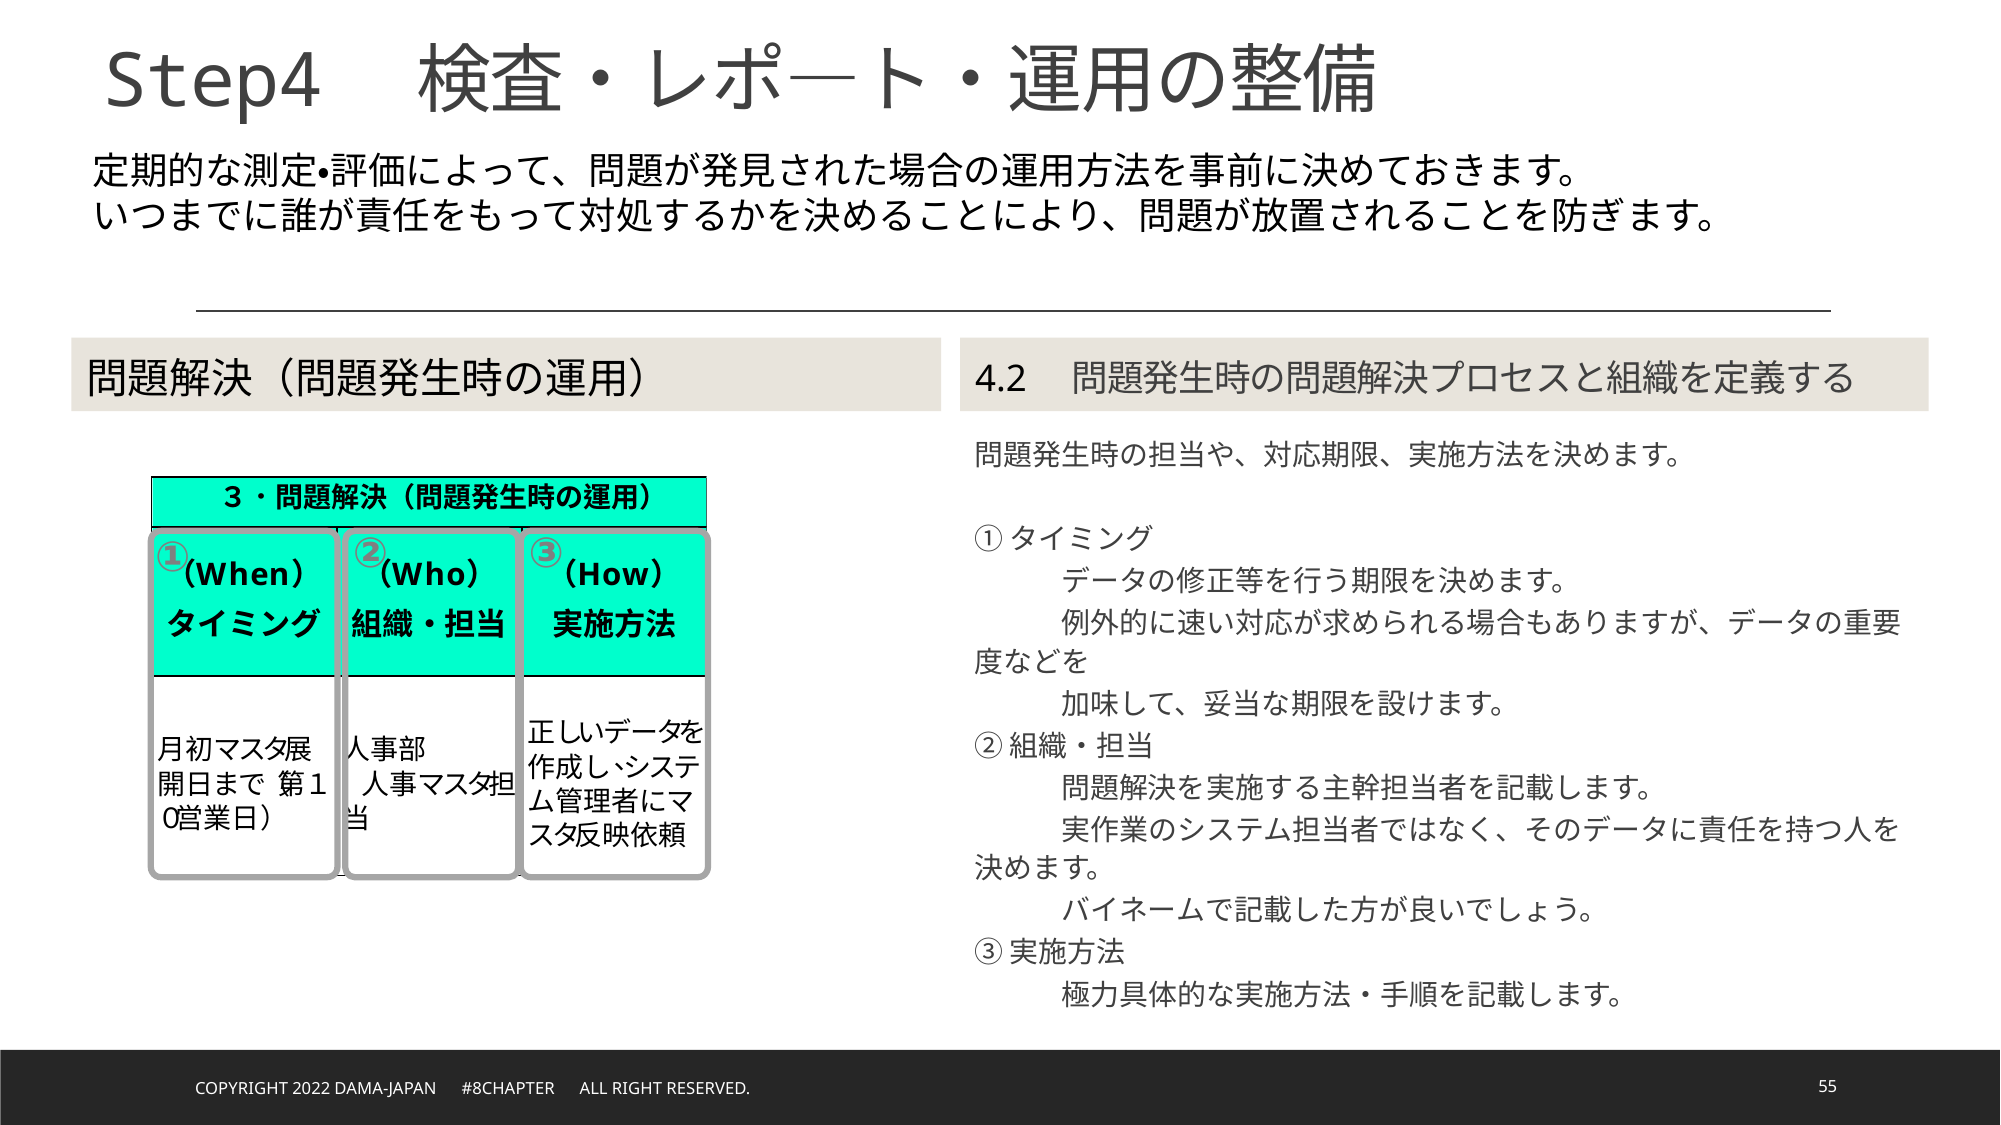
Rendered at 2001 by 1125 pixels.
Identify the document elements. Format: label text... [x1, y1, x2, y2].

list 問題解決（問題発生時の運用） [71, 337, 942, 412]
text_box 定期的な測定・評価によって、問題が発見された場合の運用方法を事前に決めておきます。 いつまでに誰が責任をもって対処するかを決めることにより、問題が放置されることを防ぎます。 [78, 139, 1922, 245]
list 4.2 問題発生時の問題解決プロセスと組織を定義する [960, 337, 1929, 412]
footer Copyright 2022 DAMA-JAPAN #8chapter All right reserved. [180, 1057, 1299, 1118]
list 問題発生時の担当や、対応期限、実施方法を決めます。 ①タイミング データの修正等を行う期限を決めます。 例外的に速い対応が求められる場合もありますが、データの重要度などを 加味して、妥当な期限を設けます。 ②組織・担当 問題解決を実施する主幹担当者を記載します。 実作業のシステム担当者ではなく、そのデータに責任を持つ人を決めます。 バイネームで記載した方が良いでしょう。 ③実施方法 極力具体的な実施方法・手順を記載します。 [960, 425, 1929, 1020]
title Step4 検査・レポ―ト・運用の整備 [87, 47, 1830, 130]
text_box ① [138, 521, 147, 588]
picture [150, 475, 709, 878]
slide_number 55 [1803, 1057, 1932, 1118]
